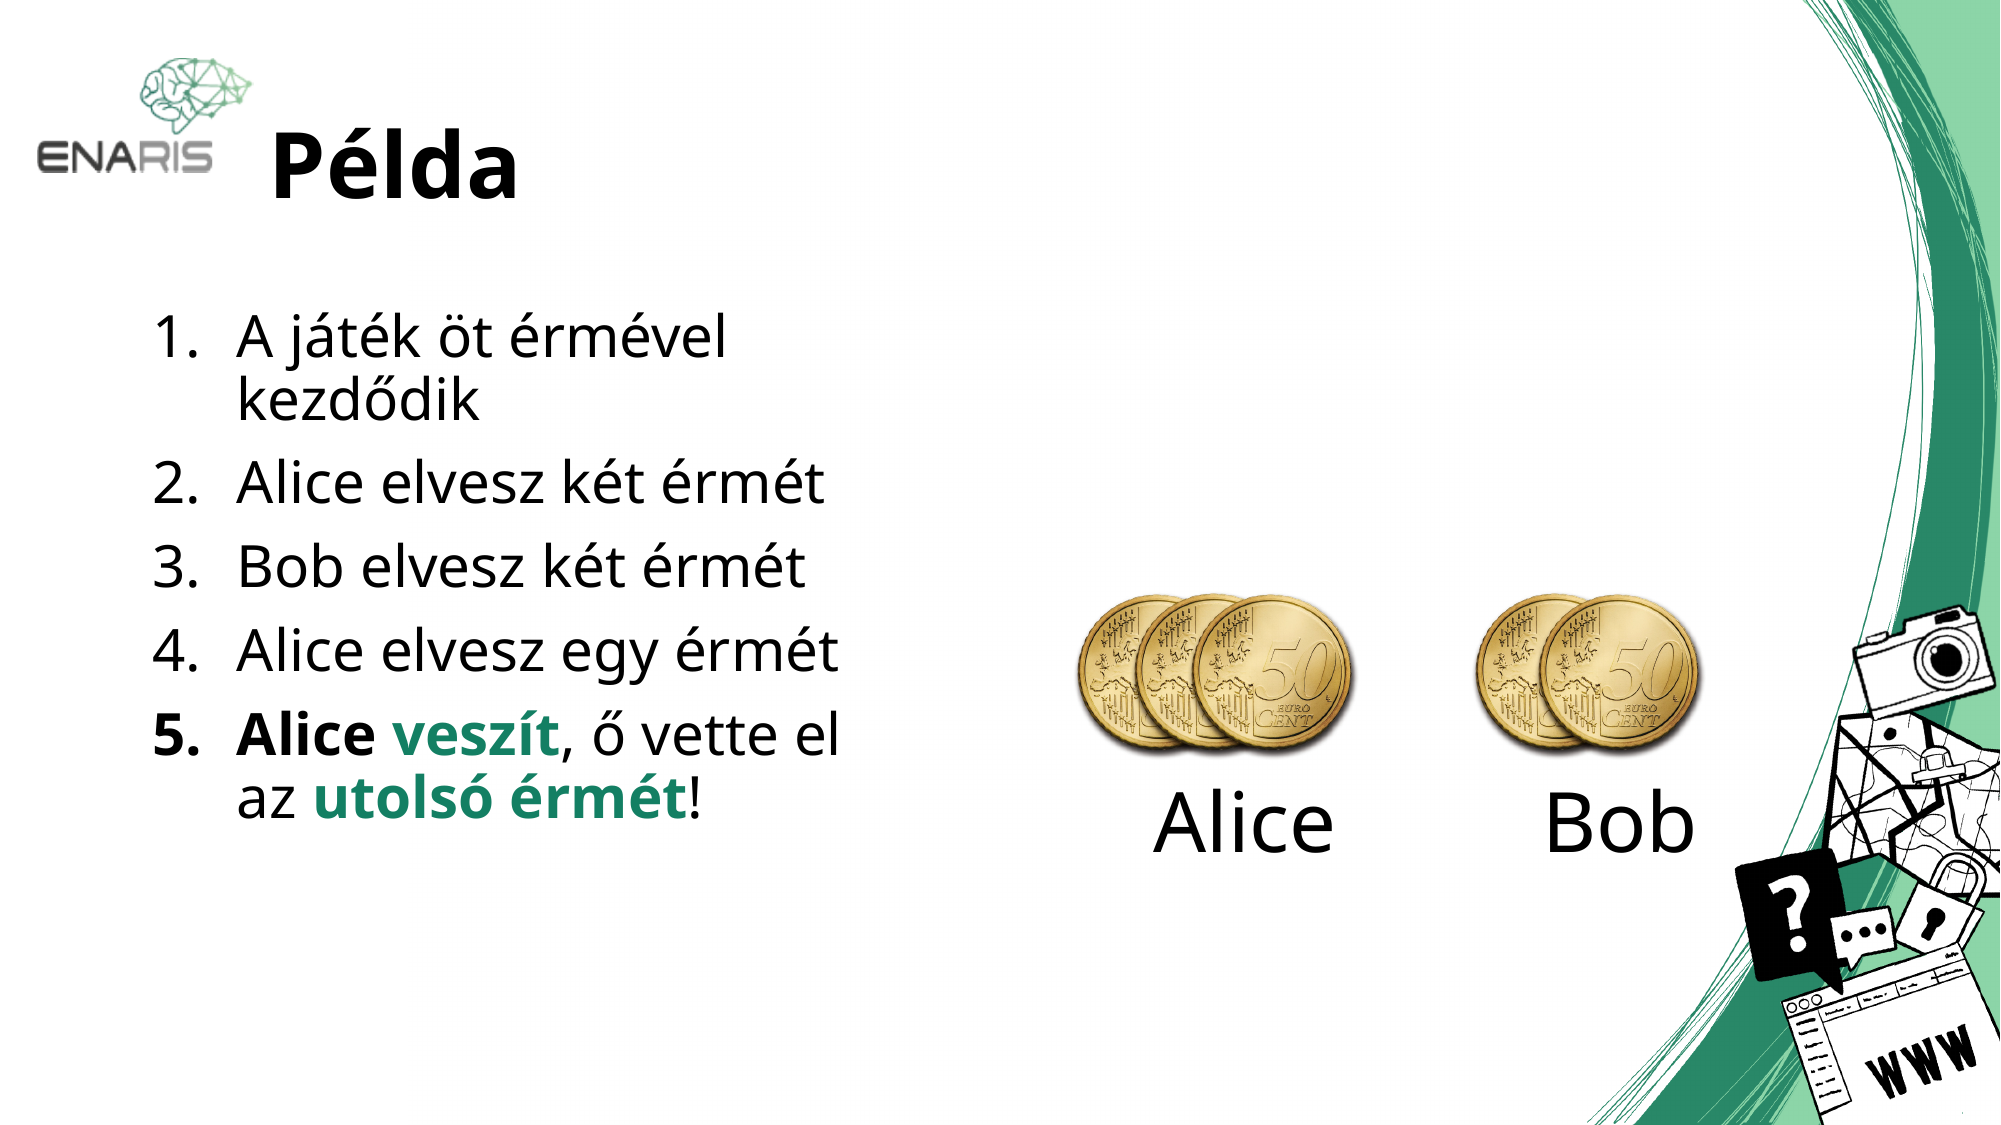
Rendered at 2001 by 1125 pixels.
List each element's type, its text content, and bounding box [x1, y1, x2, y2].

picture [408, 0, 2000, 1125]
picture [37, 58, 254, 173]
text_box Bob [1432, 762, 1808, 877]
list A játék öt érmével kezdődik Alice elvesz két érmét Bob elvesz két érmét Alice elvesz egy érmét Alice veszít, ő vette el az utolsó érmét! [137, 299, 924, 1014]
title Példa [253, 59, 1863, 278]
text_box Alice [1058, 762, 1432, 877]
